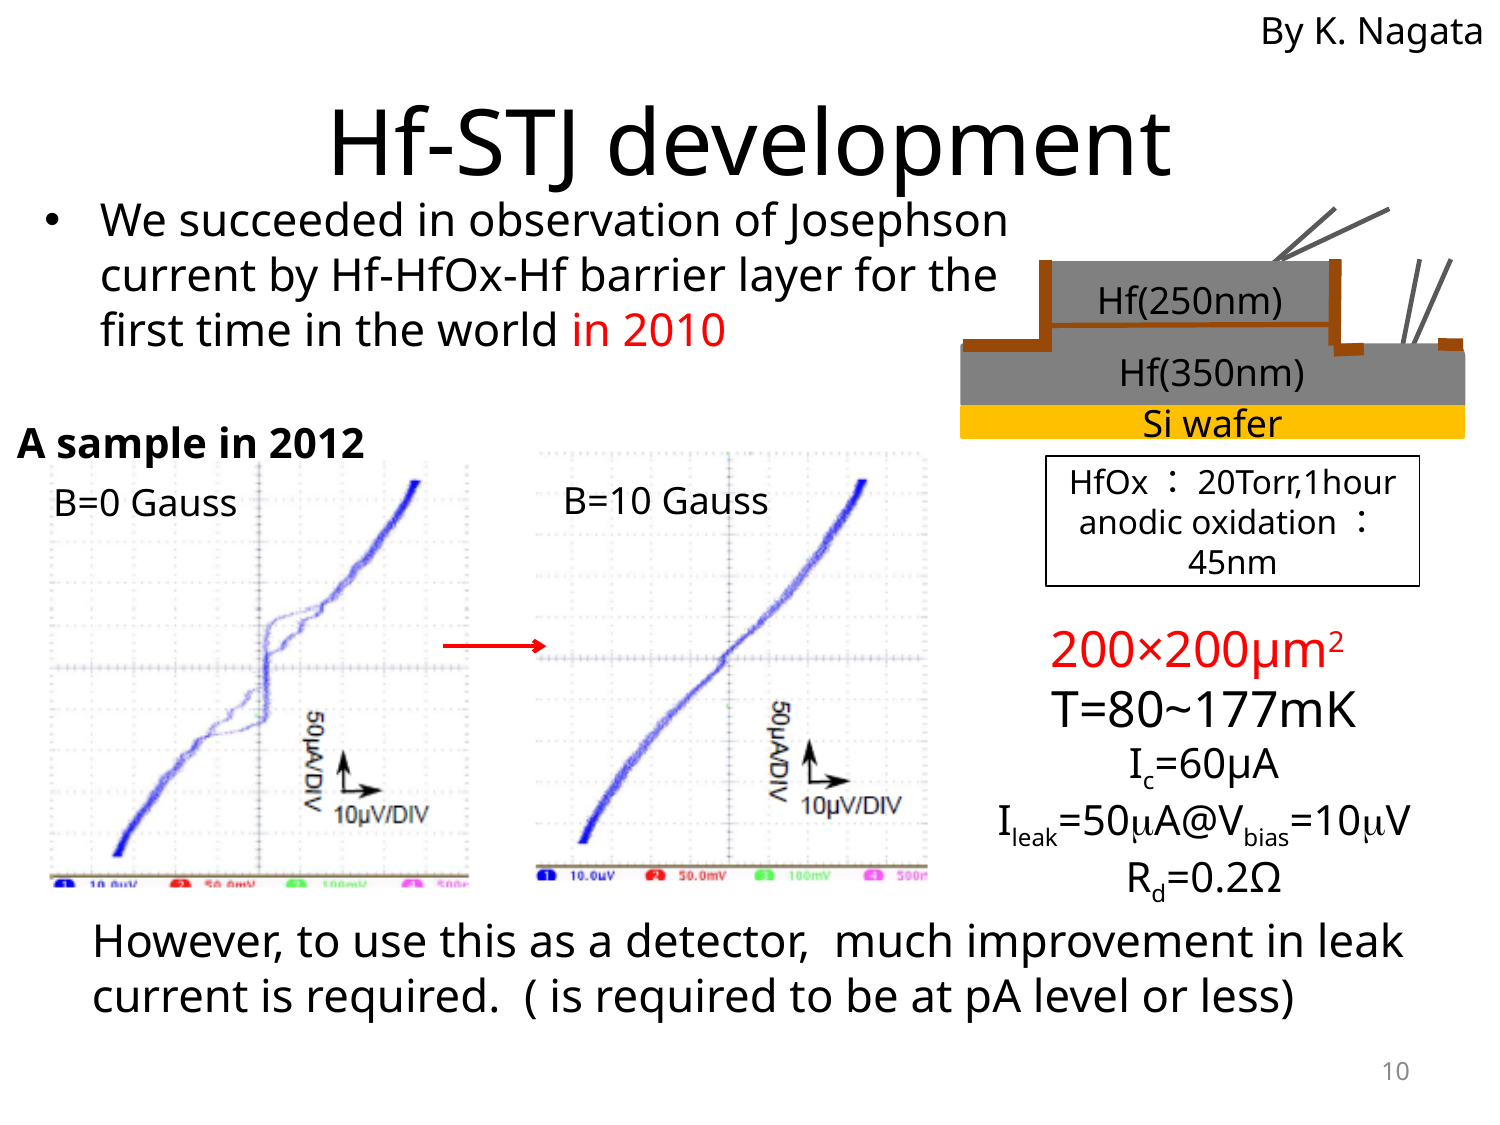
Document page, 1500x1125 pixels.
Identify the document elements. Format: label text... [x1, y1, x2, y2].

title Hf-STJ development [75, 45, 1425, 206]
text_box A sample in 2012 [2, 408, 380, 474]
text_box 200×200μm2 T=80~177mK Ic=60μA Ileak=50A@Vbias=10V Rd=0.2Ω [962, 609, 1446, 916]
text_box By K. Nagata [1245, 0, 1500, 60]
text_box HfOx：20Torr,1hour anodic oxidation：45nm [1044, 454, 1422, 588]
list We succeeded in observation of Josephson current by Hf-HfOx-Hf barrier layer for the first time in the world in 2010 [29, 183, 1027, 381]
slide_number 10 [1074, 1042, 1425, 1103]
picture [24, 445, 963, 918]
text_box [962, 207, 1464, 438]
